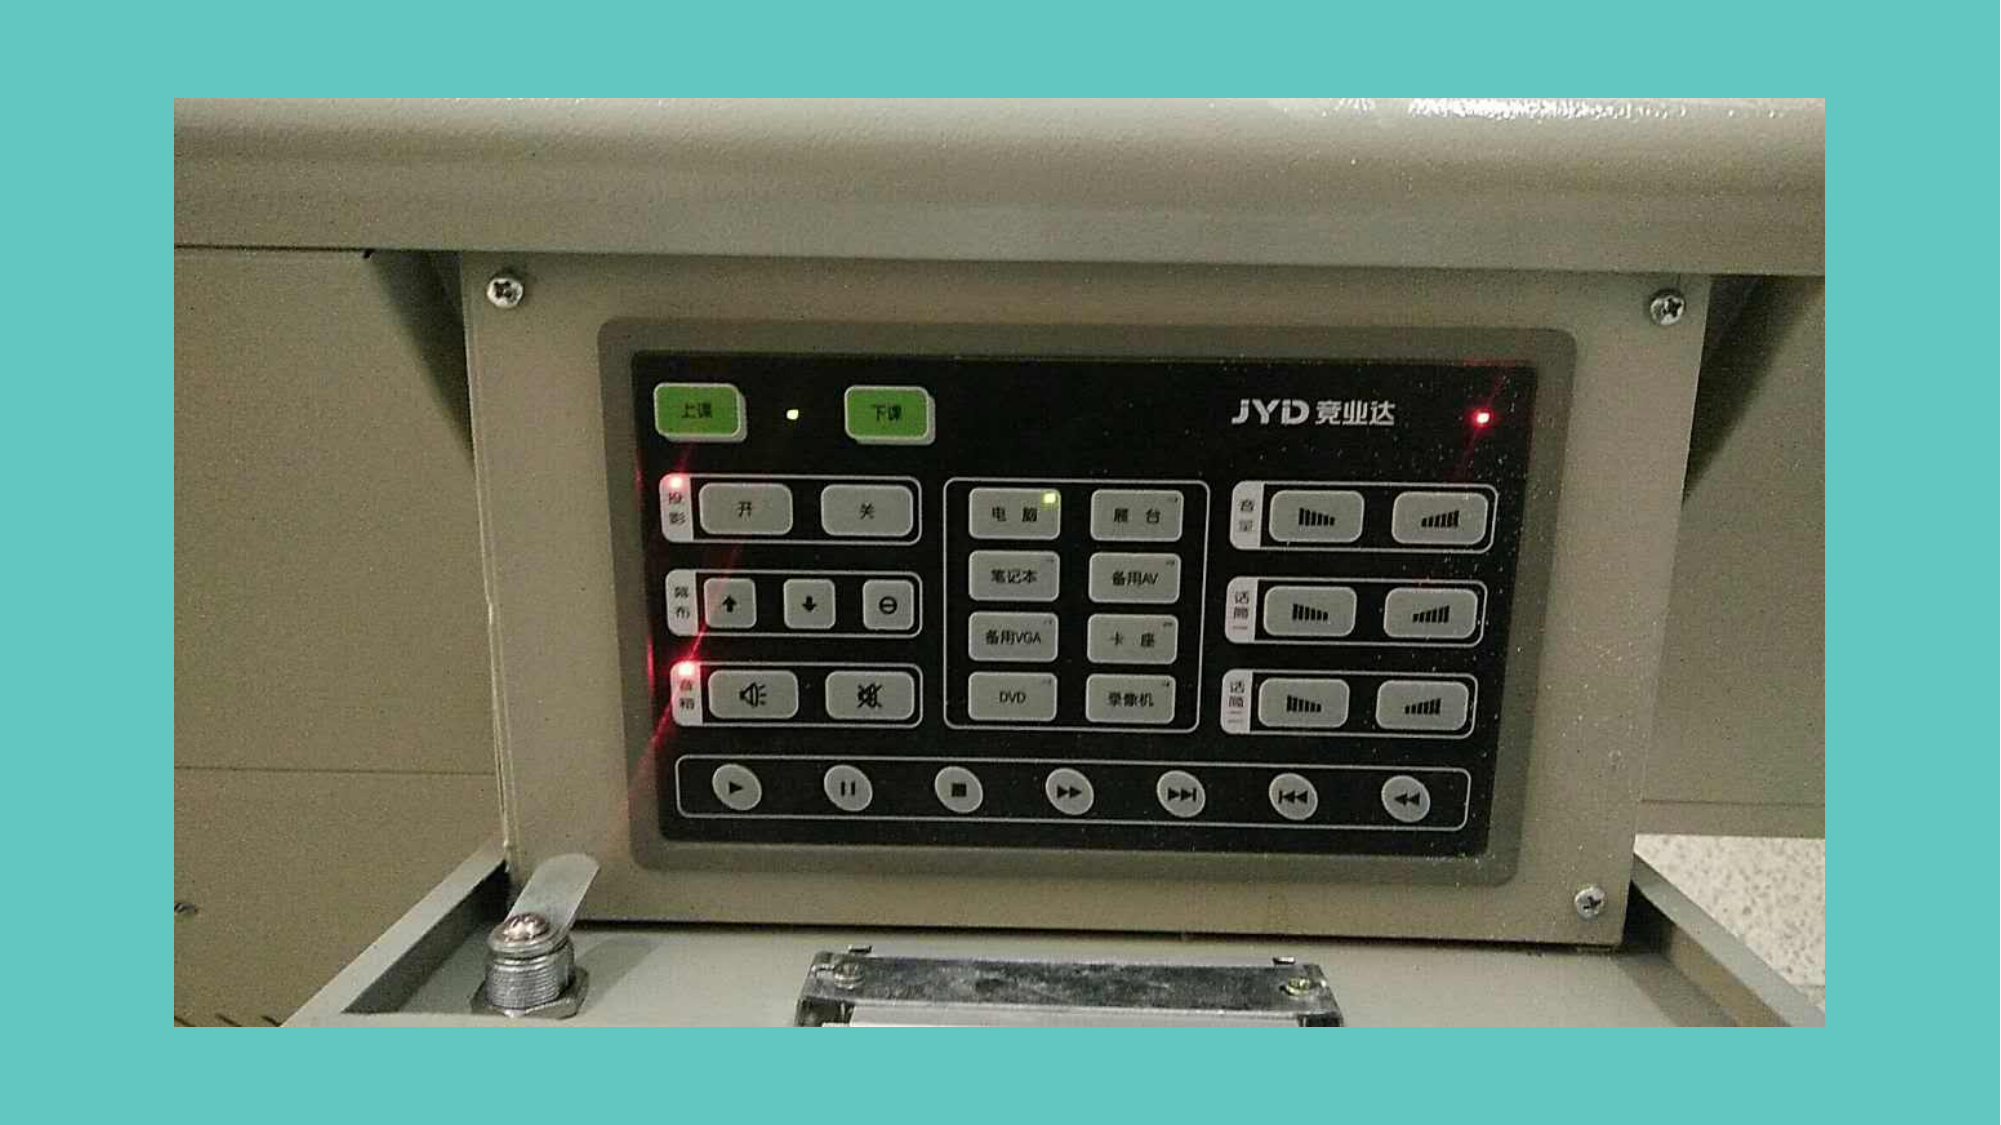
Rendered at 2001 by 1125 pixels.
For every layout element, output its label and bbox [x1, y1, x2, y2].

picture [174, 98, 1825, 1027]
